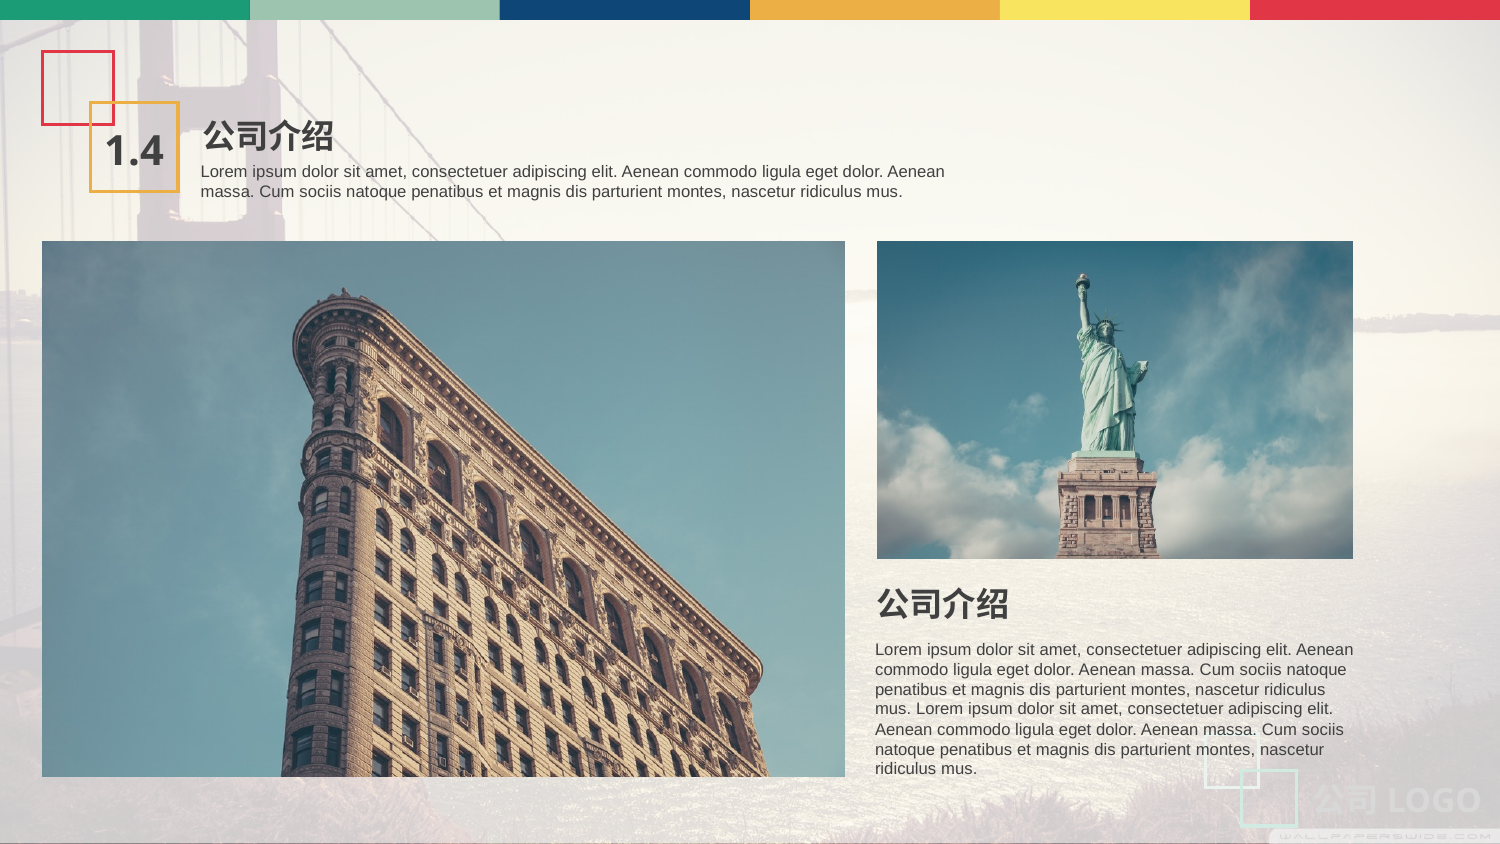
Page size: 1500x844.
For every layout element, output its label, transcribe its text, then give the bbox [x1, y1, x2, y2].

text_box 公司介绍 [861, 576, 1025, 631]
text_box Lorem ipsum dolor sit amet, consectetuer adipiscing elit. Aenean commodo ligula eget dolor. Aenean massa. Cum sociis natoque penatibus et magnis dis parturient montes, nascetur ridiculus mus. Lorem ipsum dolor sit amet, consectetuer adipiscing elit. Aenean commodo ligula eget dolor. Aenean massa. Cum sociis natoque penatibus et magnis dis parturient montes, nascetur ridiculus mus. [860, 631, 1372, 806]
picture [877, 241, 1353, 559]
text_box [41, 51, 179, 192]
picture [41, 241, 846, 778]
text_box Lorem ipsum dolor sit amet, consectetuer adipiscing elit. Aenean commodo ligula eget dolor. Aenean massa. Cum sociis natoque penatibus et magnis dis parturient montes, nascetur ridiculus mus. [185, 153, 972, 209]
text_box 公司介绍 [187, 108, 351, 153]
